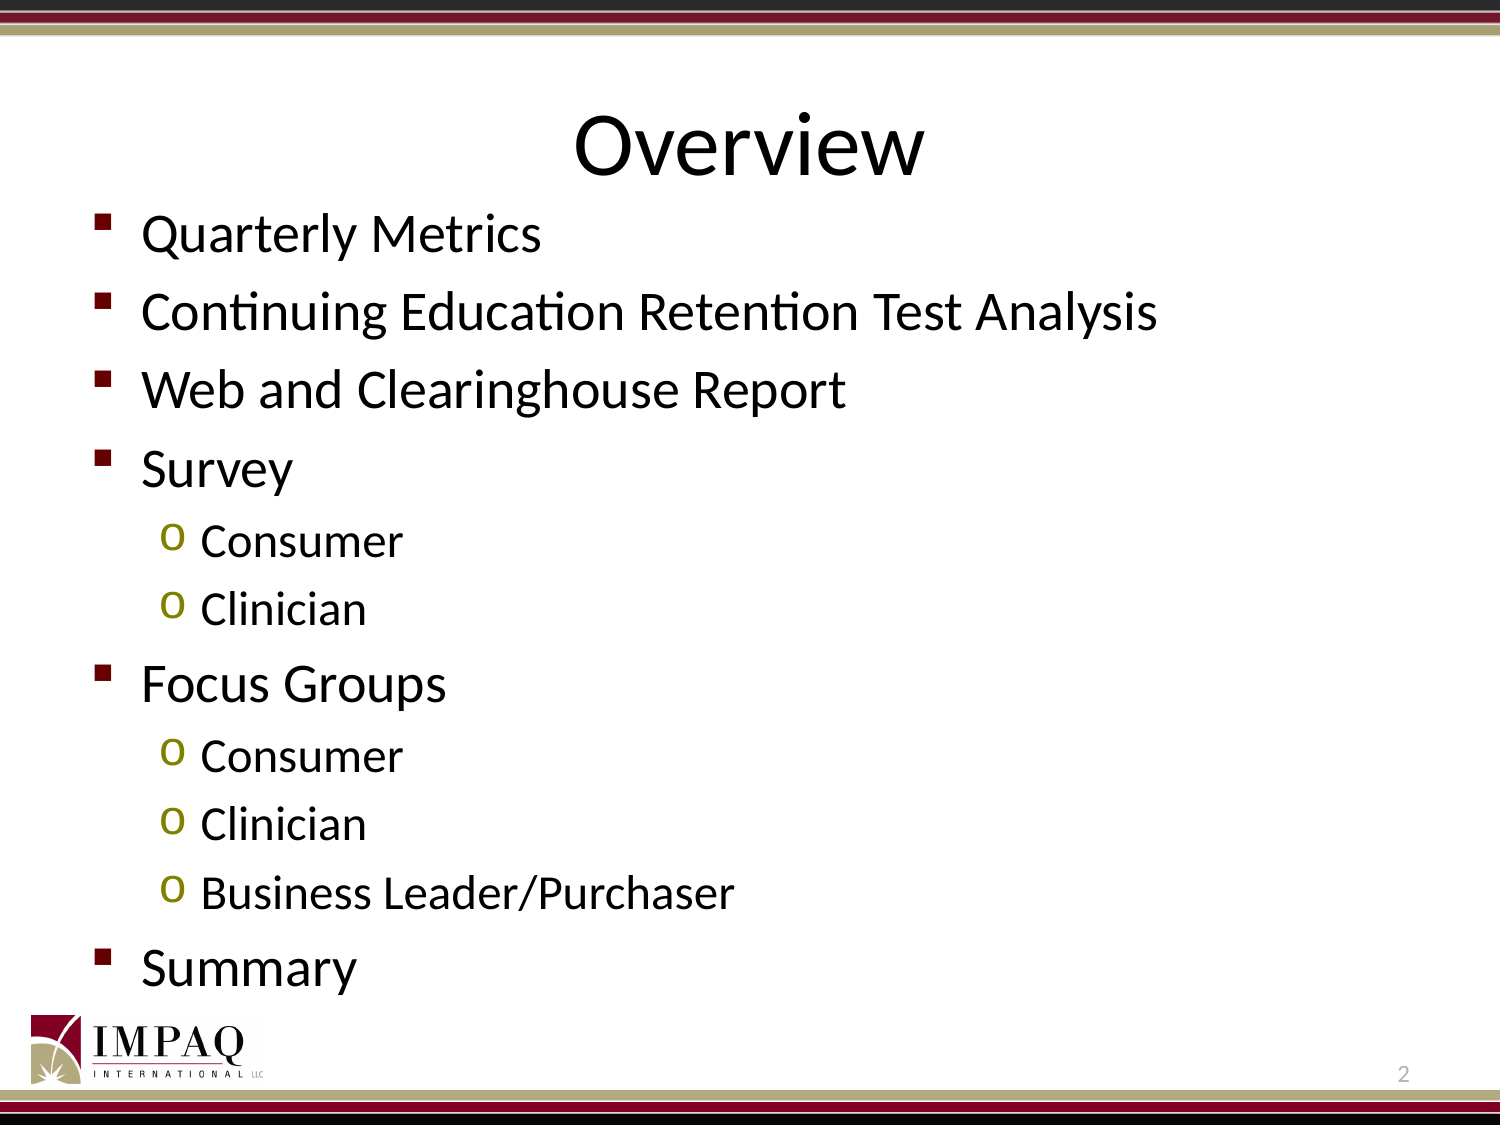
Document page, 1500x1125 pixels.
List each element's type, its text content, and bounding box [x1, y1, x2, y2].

list Quarterly Metrics Continuing Education Retention Test Analysis Web and Clearinghouse Report Survey Consumer Clinician Focus Groups Consumer Clinician Business Leader/Purchaser Summary [75, 188, 1425, 1005]
title Overview [75, 45, 1425, 188]
picture [31, 1015, 263, 1084]
picture [0, 1090, 1500, 1125]
slide_number 2 [1074, 1042, 1425, 1103]
picture [0, 0, 1500, 44]
